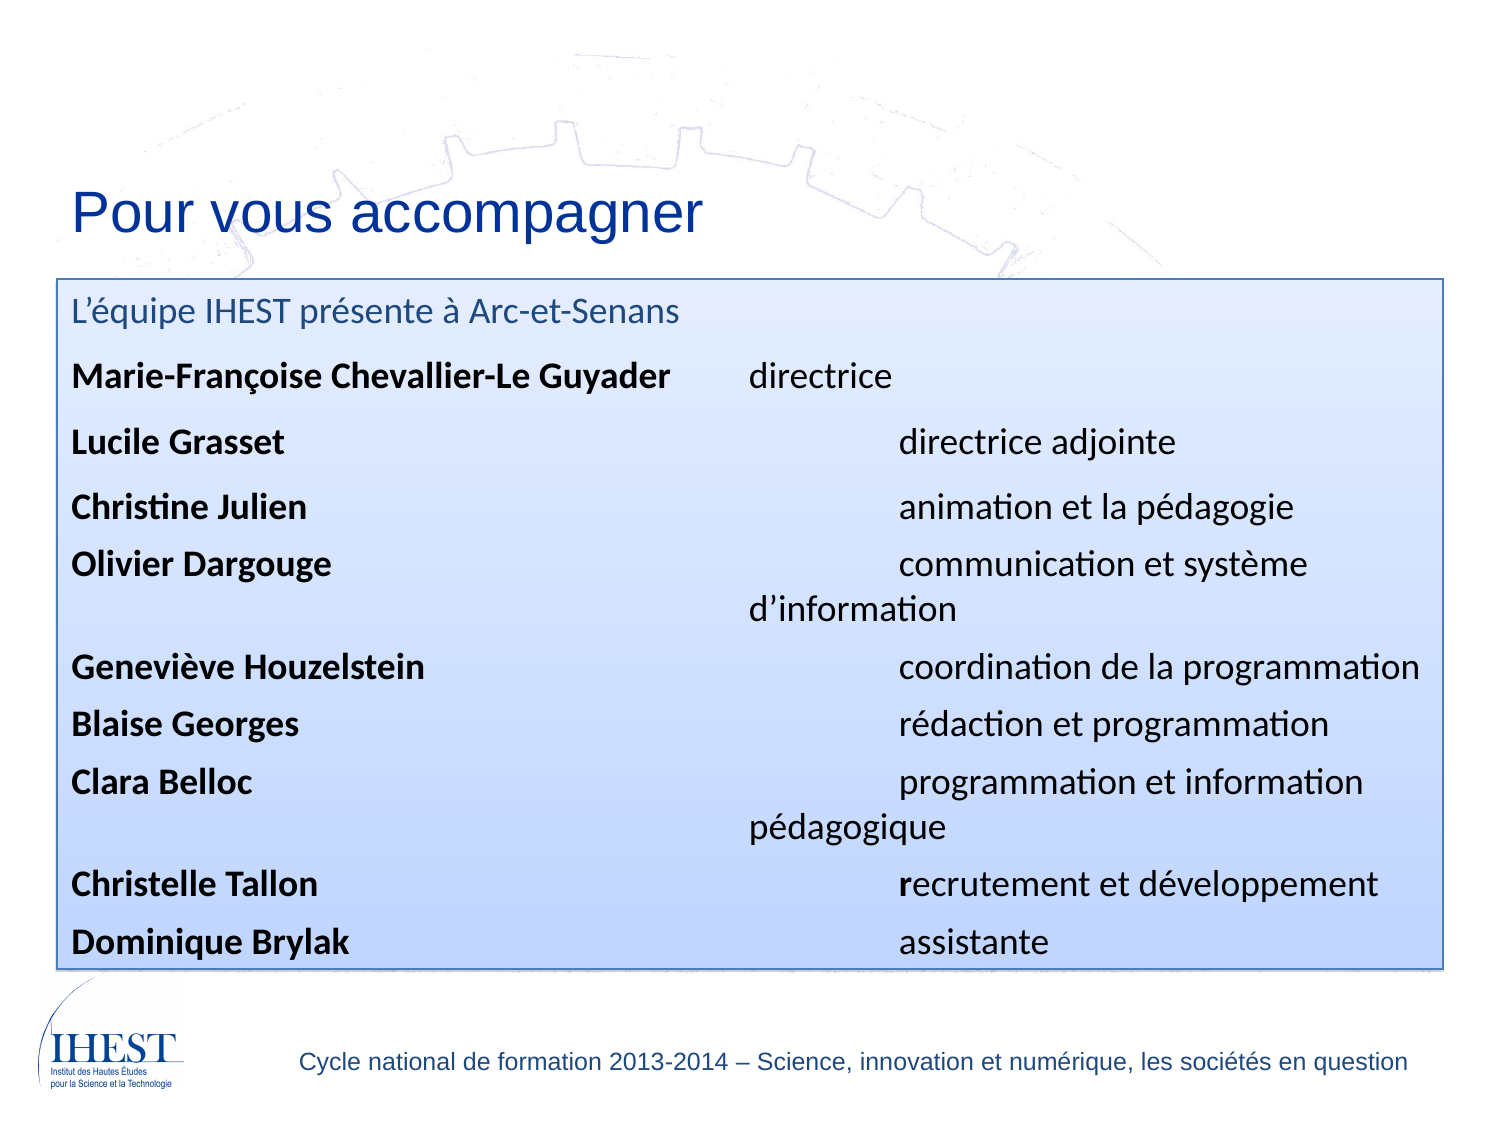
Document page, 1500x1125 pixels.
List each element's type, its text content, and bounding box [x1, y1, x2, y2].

text_box [112, 270, 1388, 279]
picture [57, 270, 112, 279]
picture [57, 45, 1443, 166]
picture [38, 972, 184, 1089]
picture [1388, 270, 1443, 279]
text_box Pour vous accompagner [56, 166, 1444, 270]
text_box L’équipe IHEST présente à Arc-et-Senans Marie-Françoise Chevallier-Le Guyader directrice Lucile Grasset directrice adjointe Christine Julien animation et la pédagogie Olivier Dargouge communication et système d’information Geneviève Houzelstein coordination de la programmation Blaise Georges rédaction et programmation Clara Belloc programmation et information pédagogique Christelle Tallon recrutement et développement Dominique Brylak assistante [56, 279, 1444, 970]
text_box [112, 160, 1388, 166]
